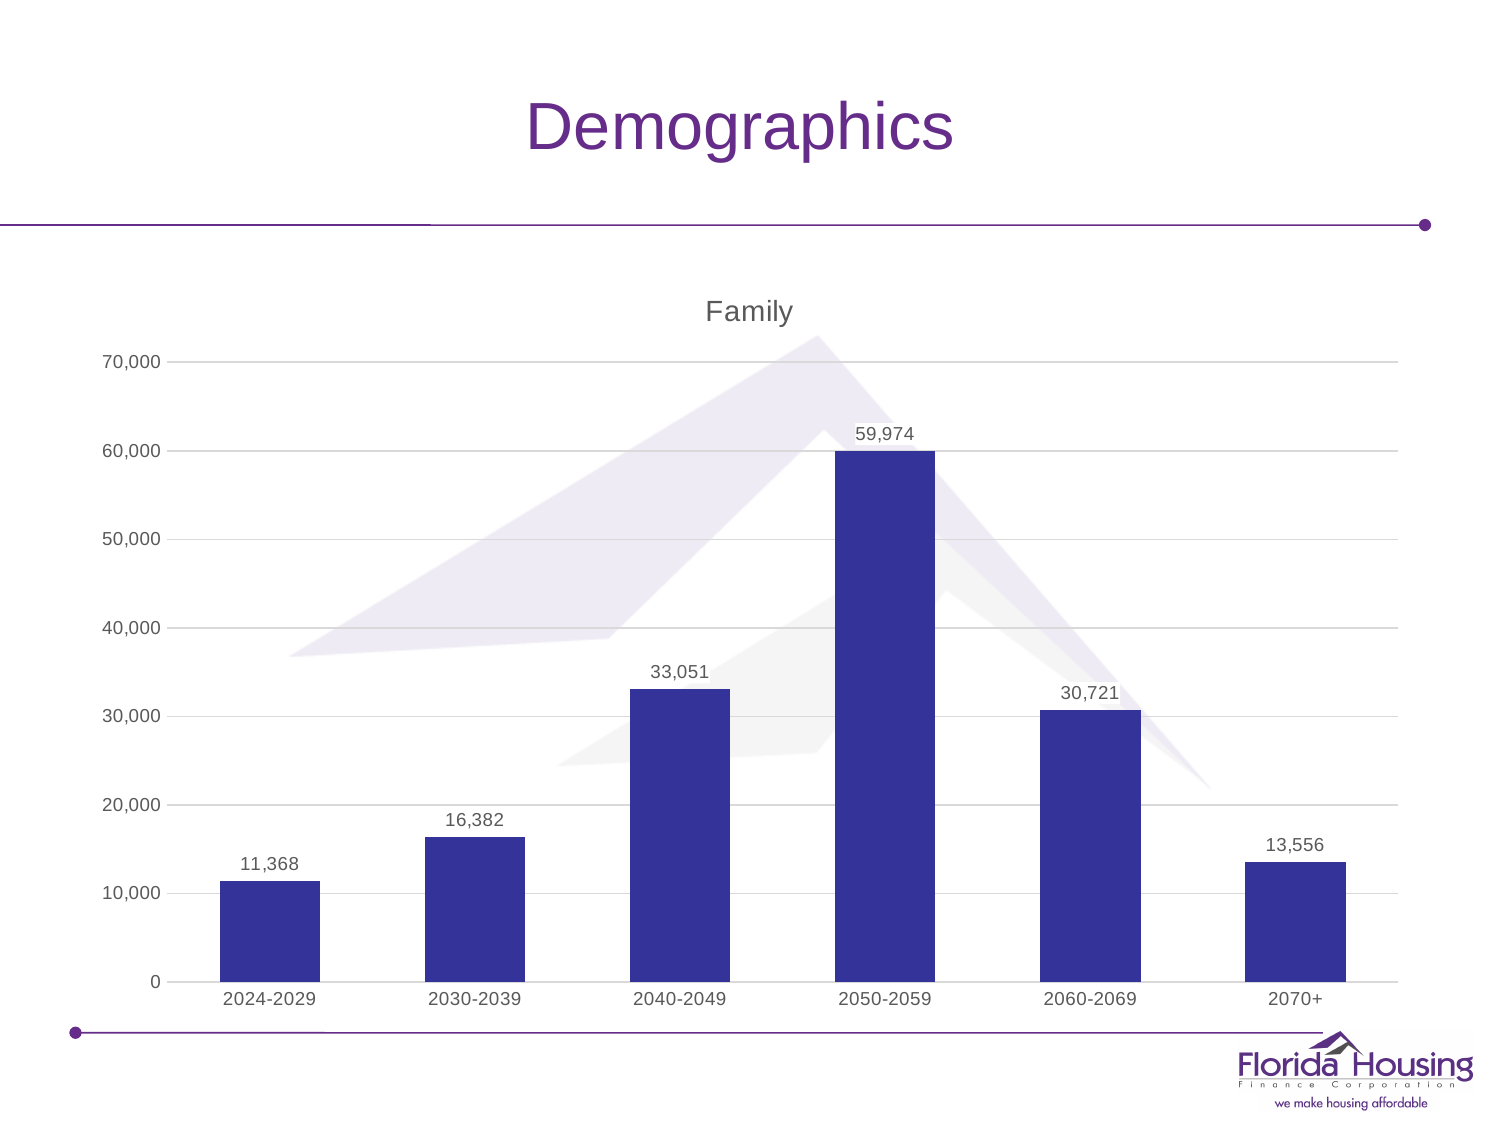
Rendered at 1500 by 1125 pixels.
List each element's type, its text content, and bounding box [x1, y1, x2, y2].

picture [1237, 1029, 1475, 1113]
title Demographics [75, 45, 1425, 200]
chart [74, 262, 1425, 1025]
